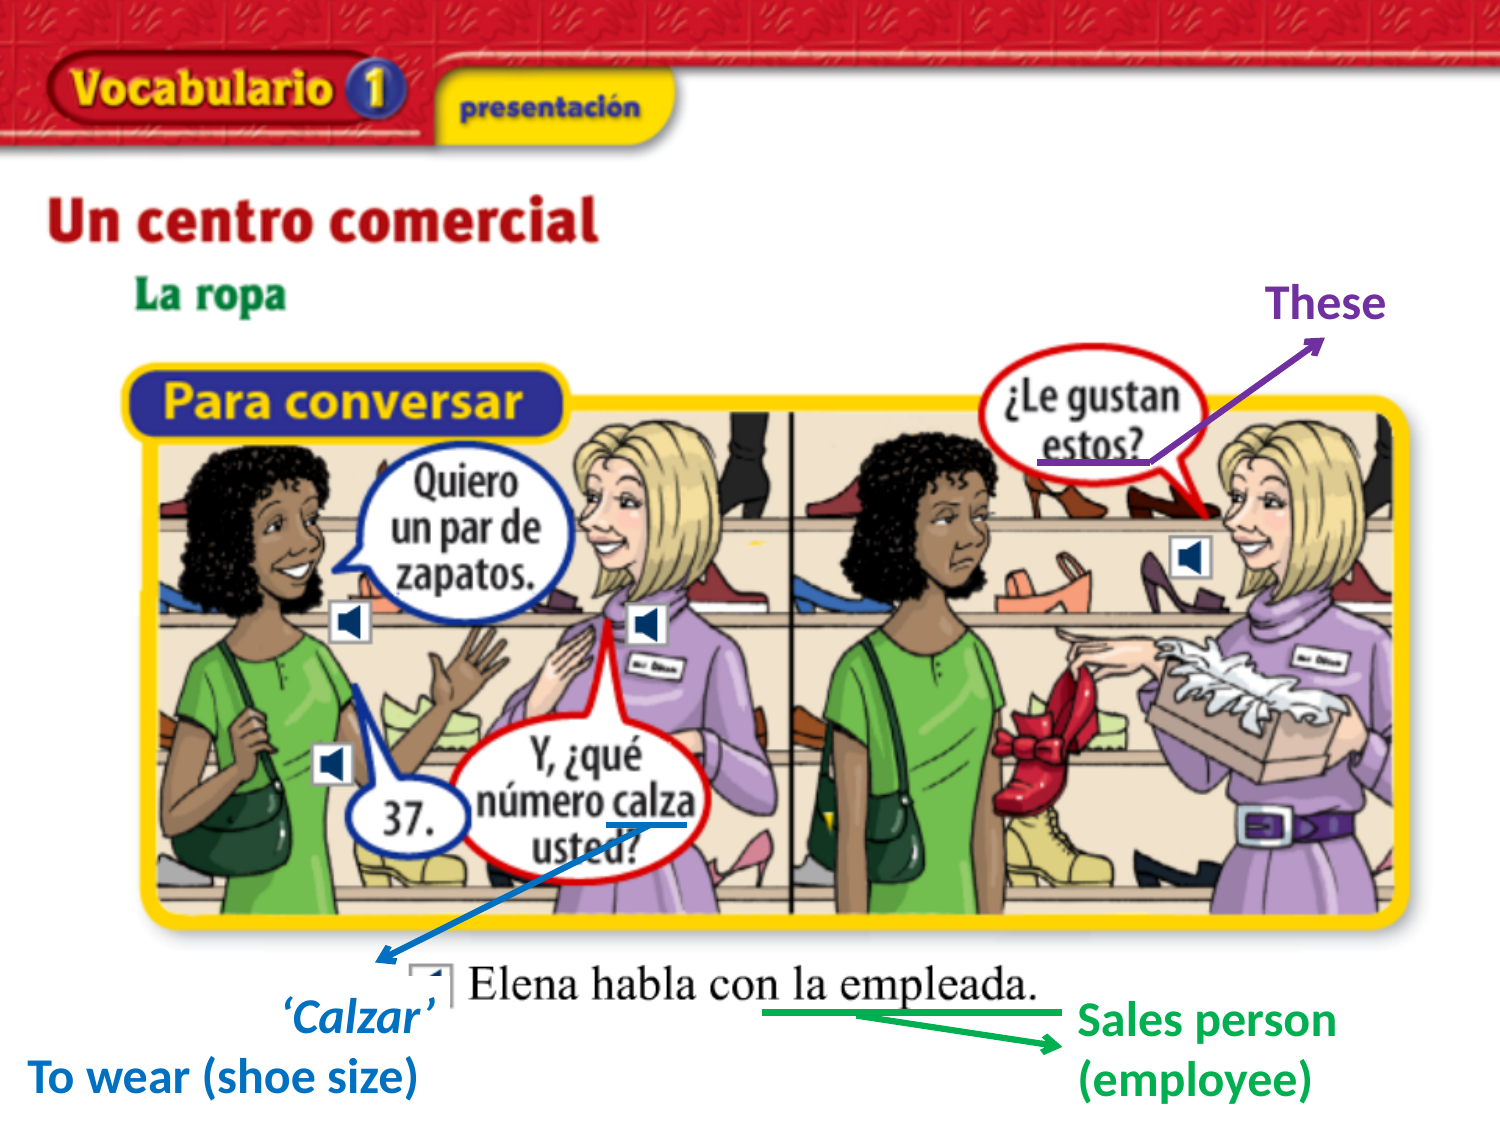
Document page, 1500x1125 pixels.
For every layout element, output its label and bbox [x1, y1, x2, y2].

text_box [855, 1015, 1063, 1048]
text_box [1149, 337, 1326, 463]
text_box [374, 824, 651, 963]
picture [0, 0, 1500, 1113]
